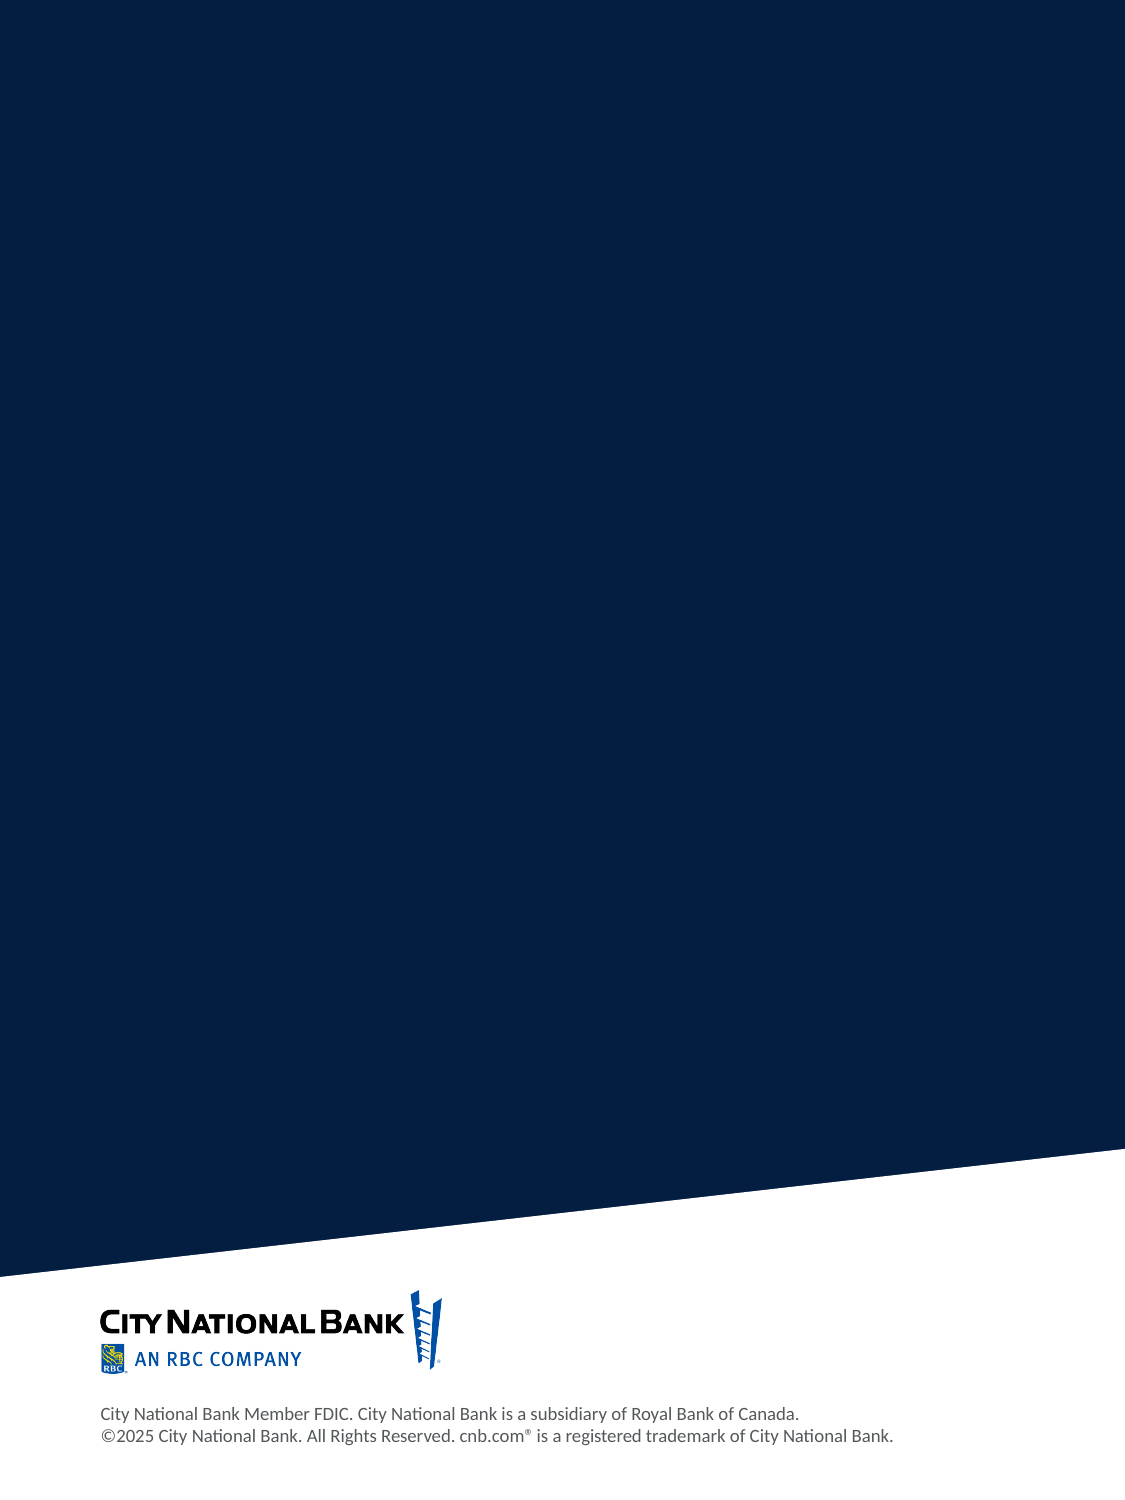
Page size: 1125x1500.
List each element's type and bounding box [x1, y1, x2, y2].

picture [100, 1290, 442, 1374]
